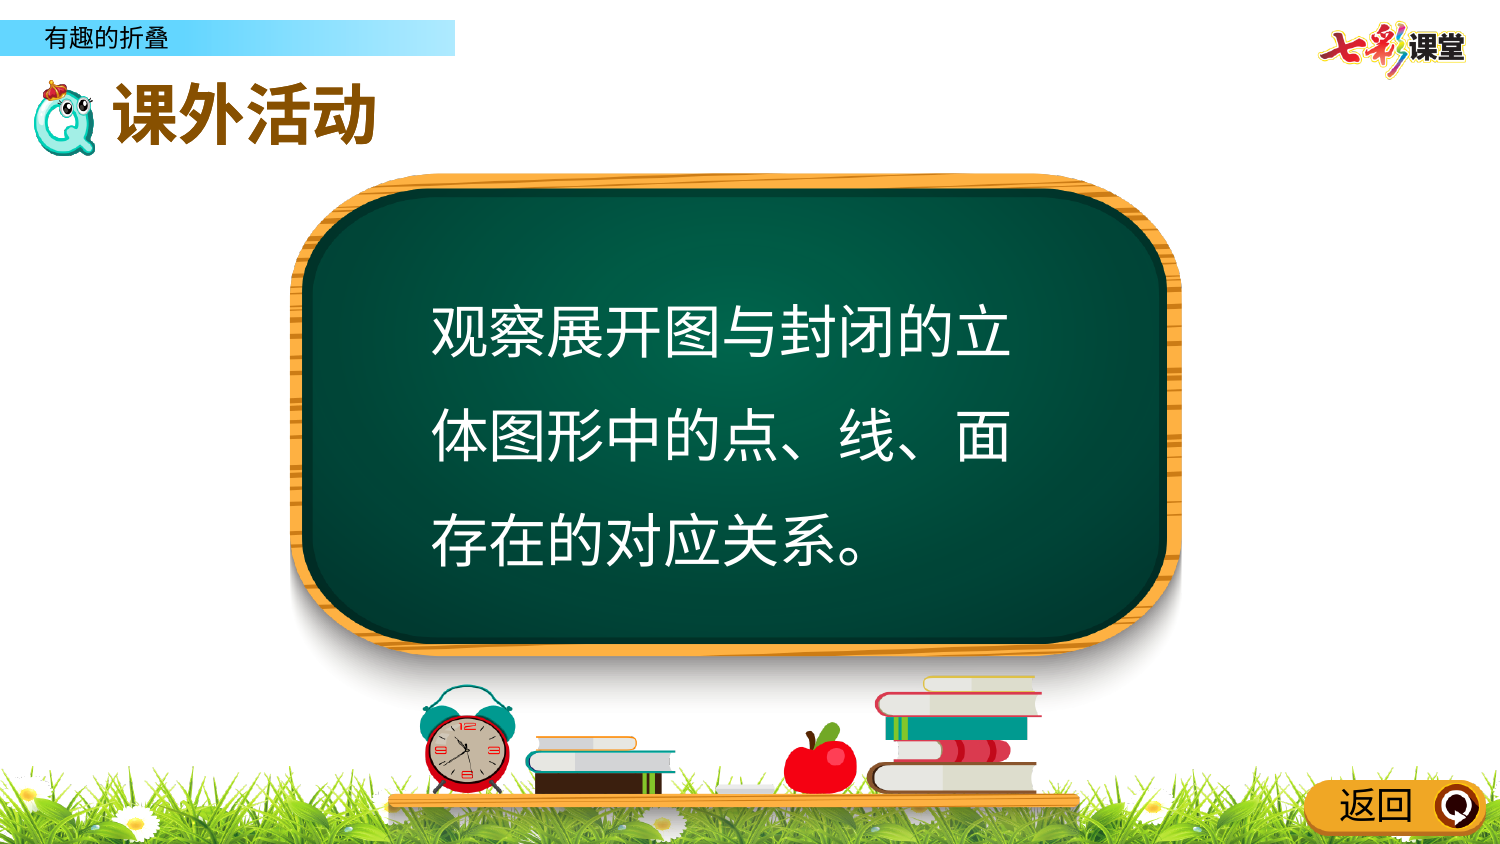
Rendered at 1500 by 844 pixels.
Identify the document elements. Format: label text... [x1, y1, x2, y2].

picture [34, 80, 96, 156]
text_box 课外活动 [100, 67, 404, 159]
picture [0, 173, 1500, 844]
picture [1316, 20, 1468, 80]
